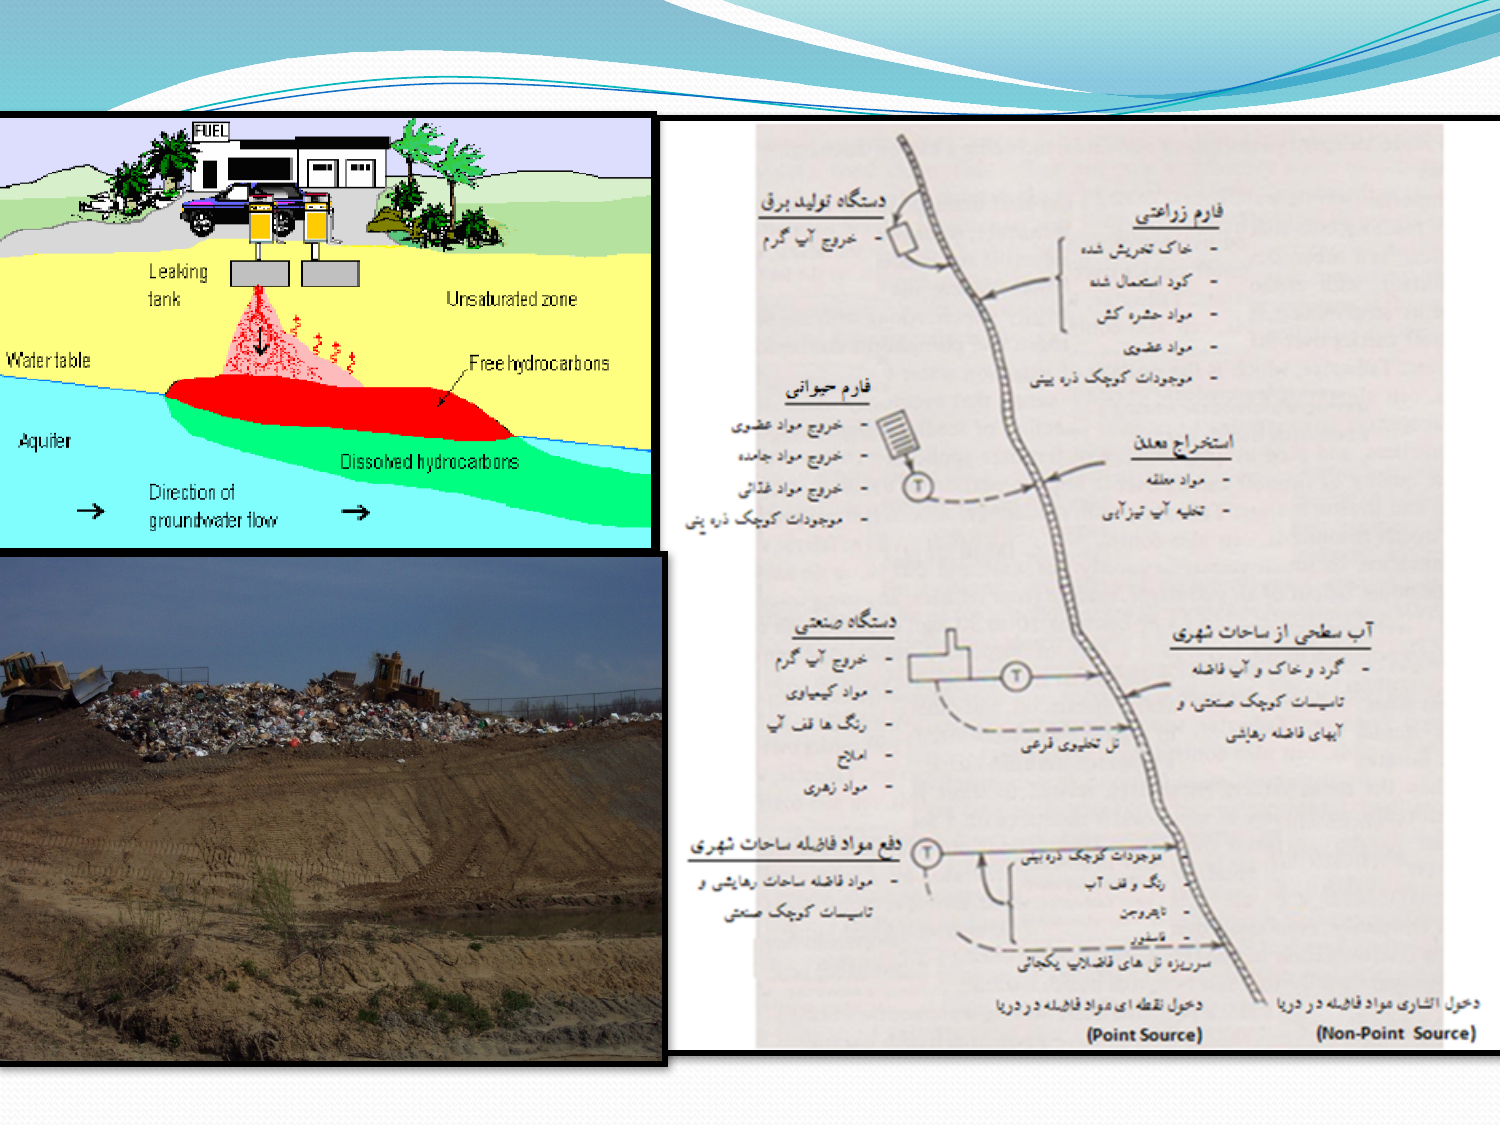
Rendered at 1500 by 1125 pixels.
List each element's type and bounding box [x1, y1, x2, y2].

picture [0, 120, 1500, 1061]
list [0, 117, 651, 549]
